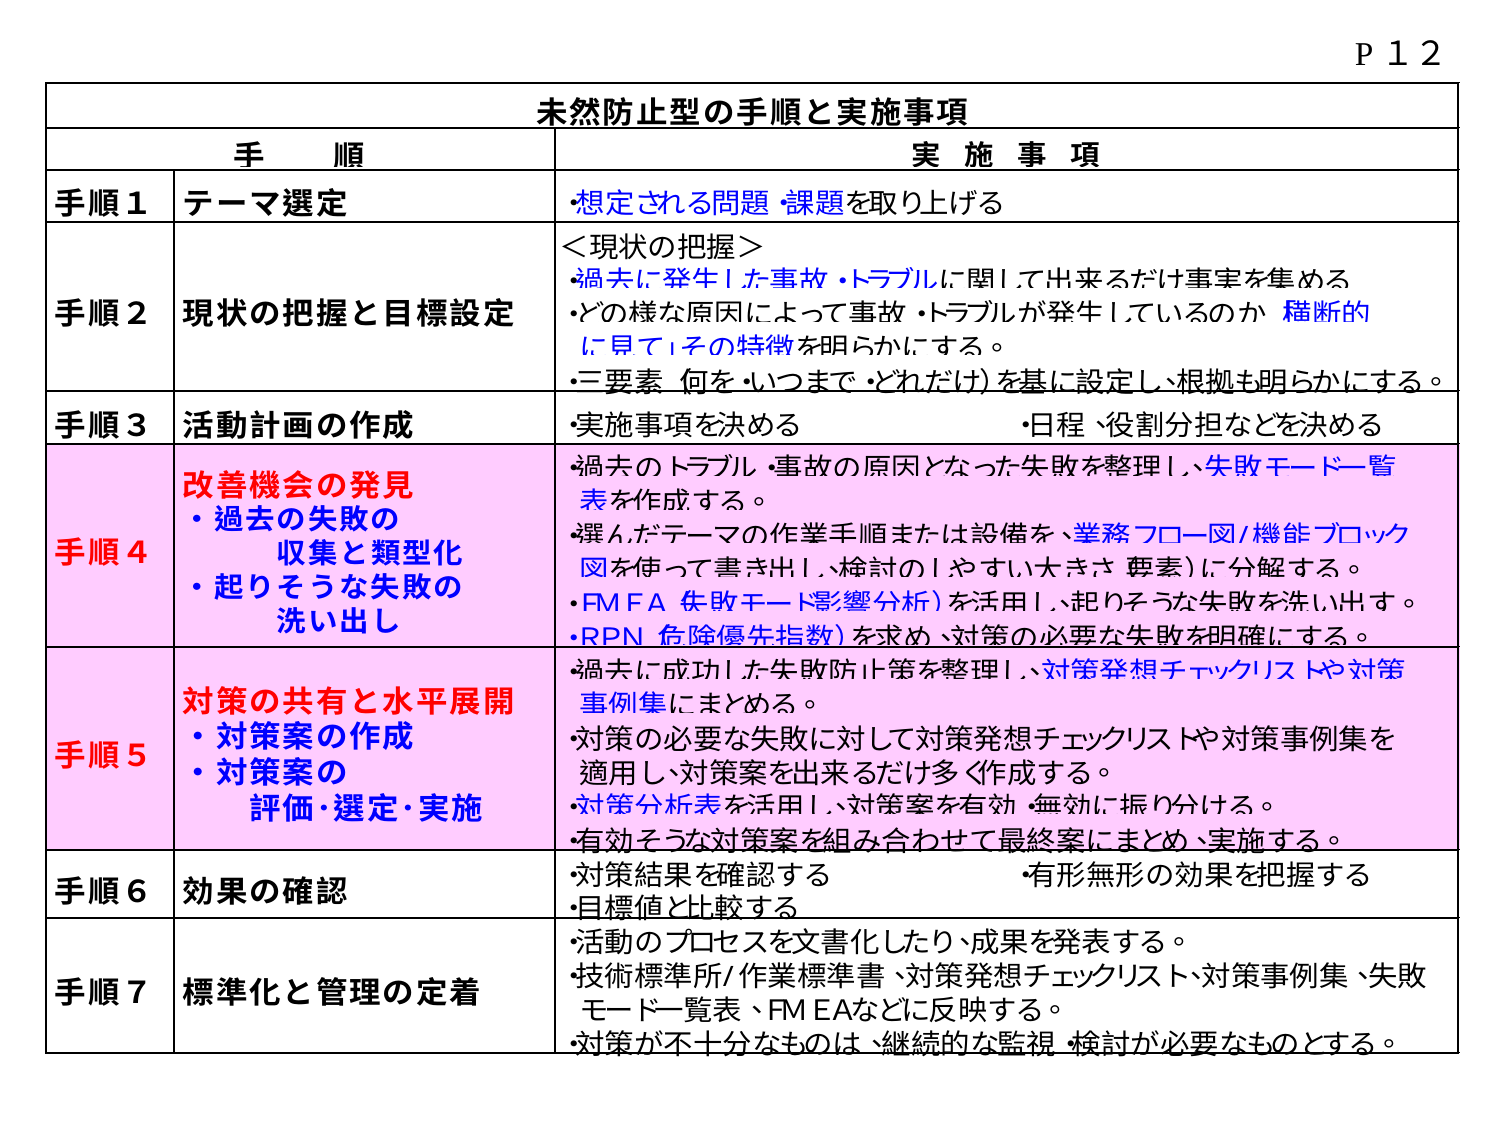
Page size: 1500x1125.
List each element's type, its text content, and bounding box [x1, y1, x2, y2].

text_box P１２ [1340, 24, 1500, 80]
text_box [25, 63, 1478, 1072]
